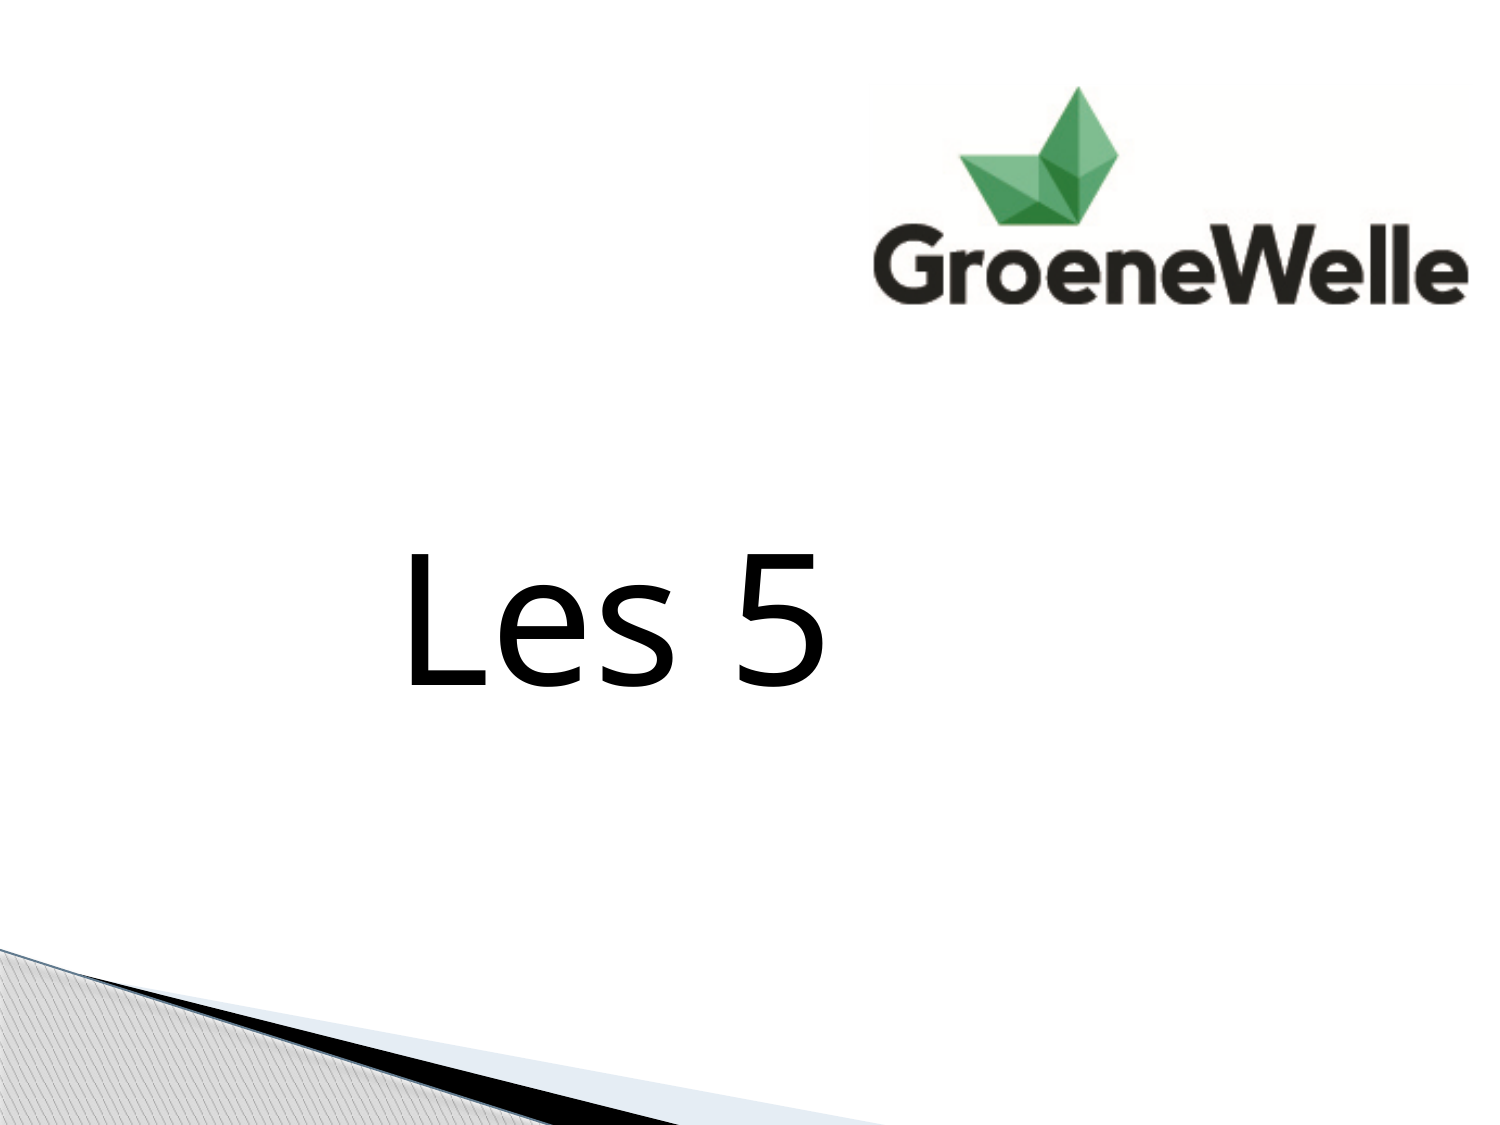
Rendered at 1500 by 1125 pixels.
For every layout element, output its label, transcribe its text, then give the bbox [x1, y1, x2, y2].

picture [867, 83, 1473, 308]
list Les 5 [75, 267, 1425, 986]
